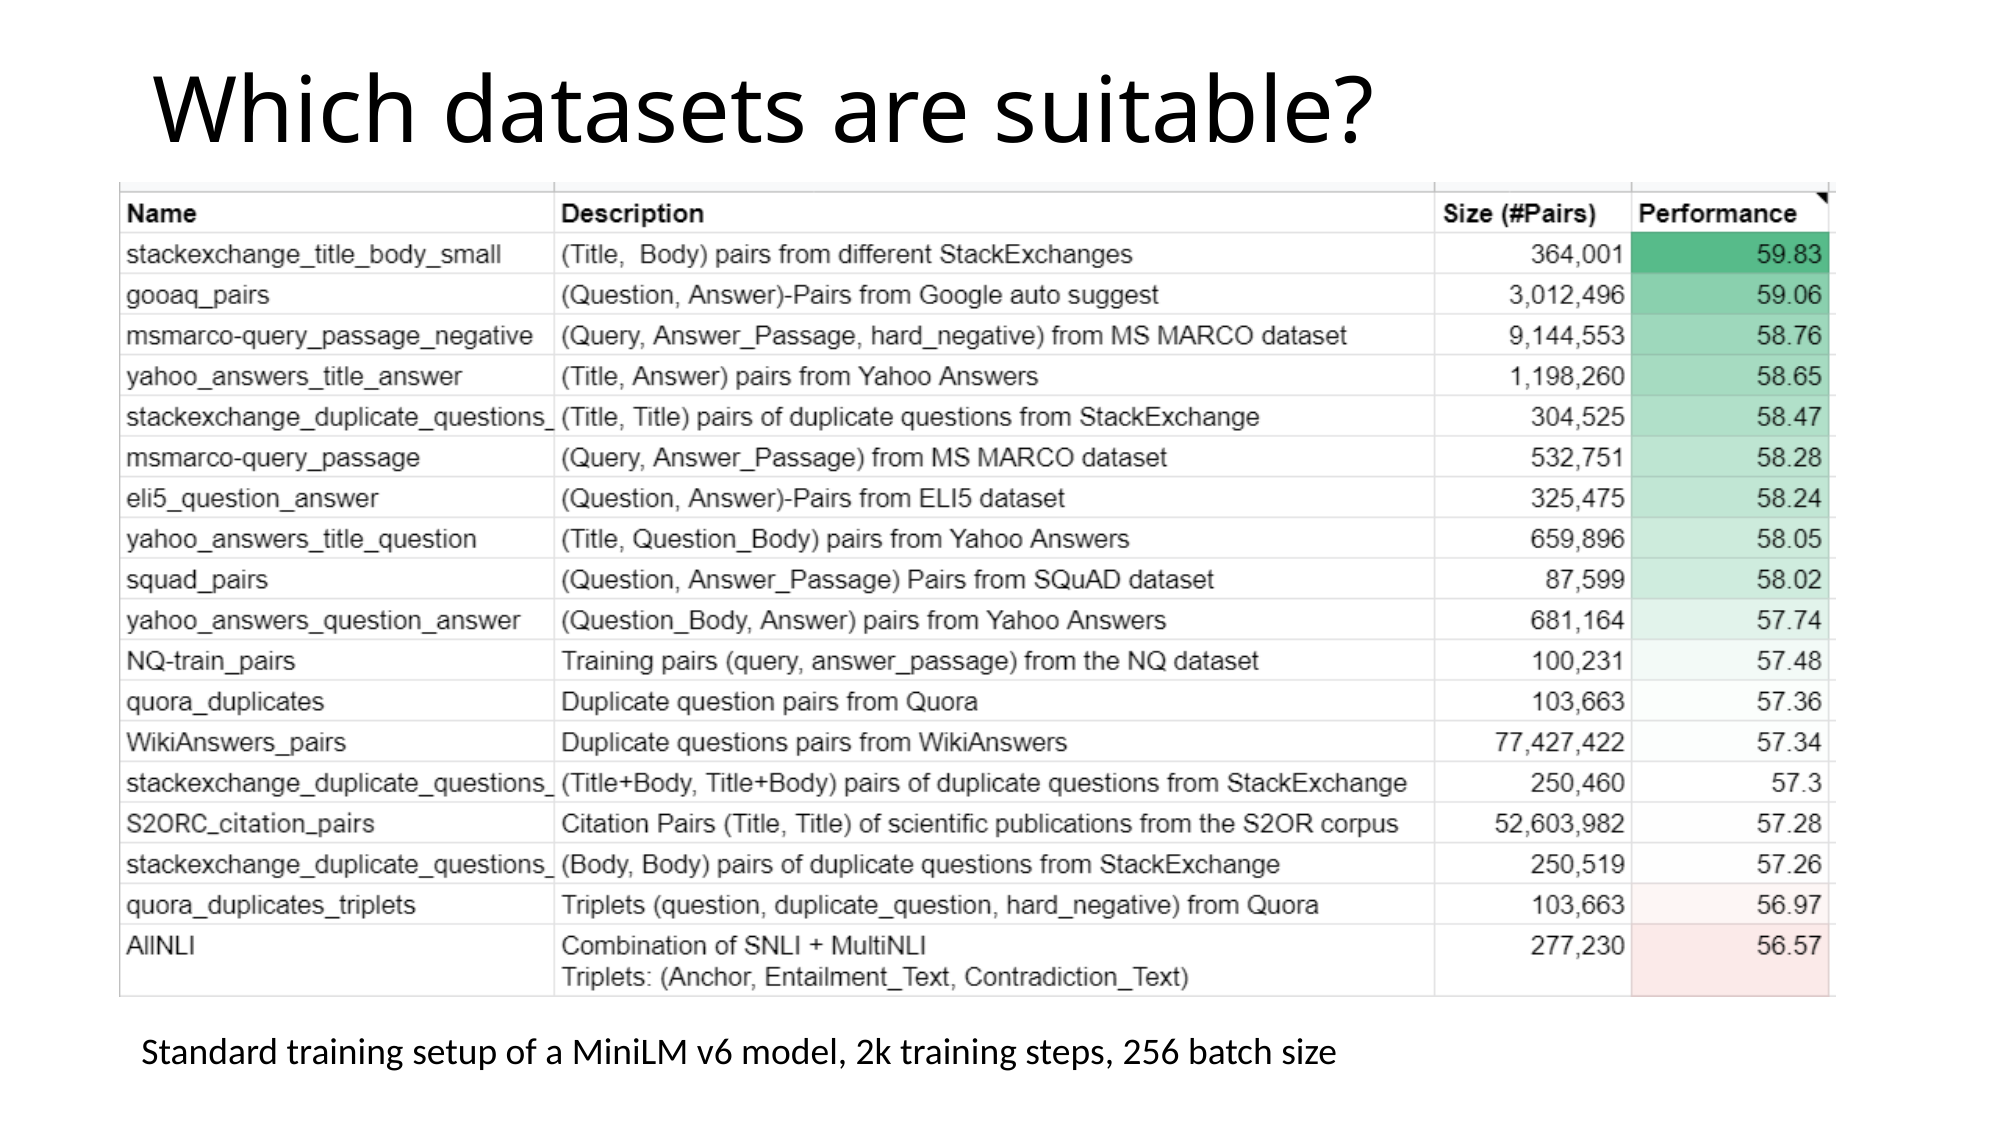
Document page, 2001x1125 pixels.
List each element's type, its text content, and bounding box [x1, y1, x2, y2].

text_box Standard training setup of a MiniLM v6 model, 2k training steps, 256 batch size [126, 1019, 1354, 1080]
title Which datasets are suitable? [137, 3, 1863, 222]
picture [119, 182, 1836, 997]
